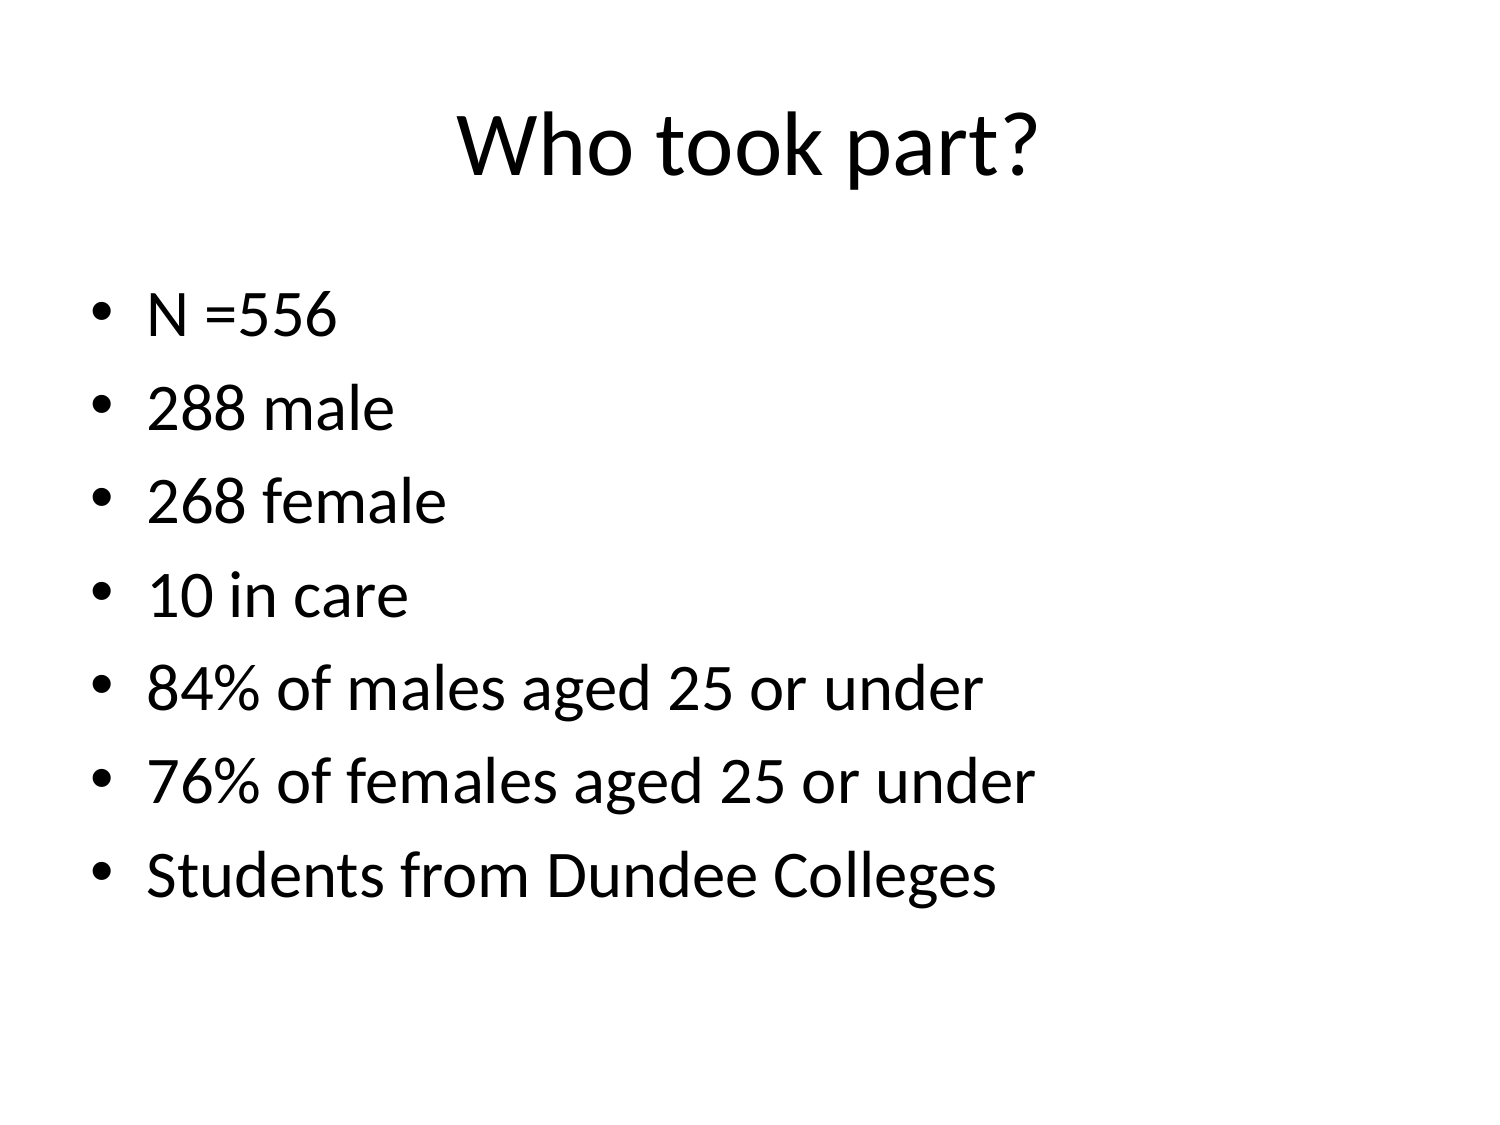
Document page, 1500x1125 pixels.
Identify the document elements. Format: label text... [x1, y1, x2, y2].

list N =556 288 male 268 female 10 in care 84% of males aged 25 or under 76% of females aged 25 or under Students from Dundee Colleges [75, 262, 1425, 1005]
title Who took part? [75, 45, 1425, 233]
